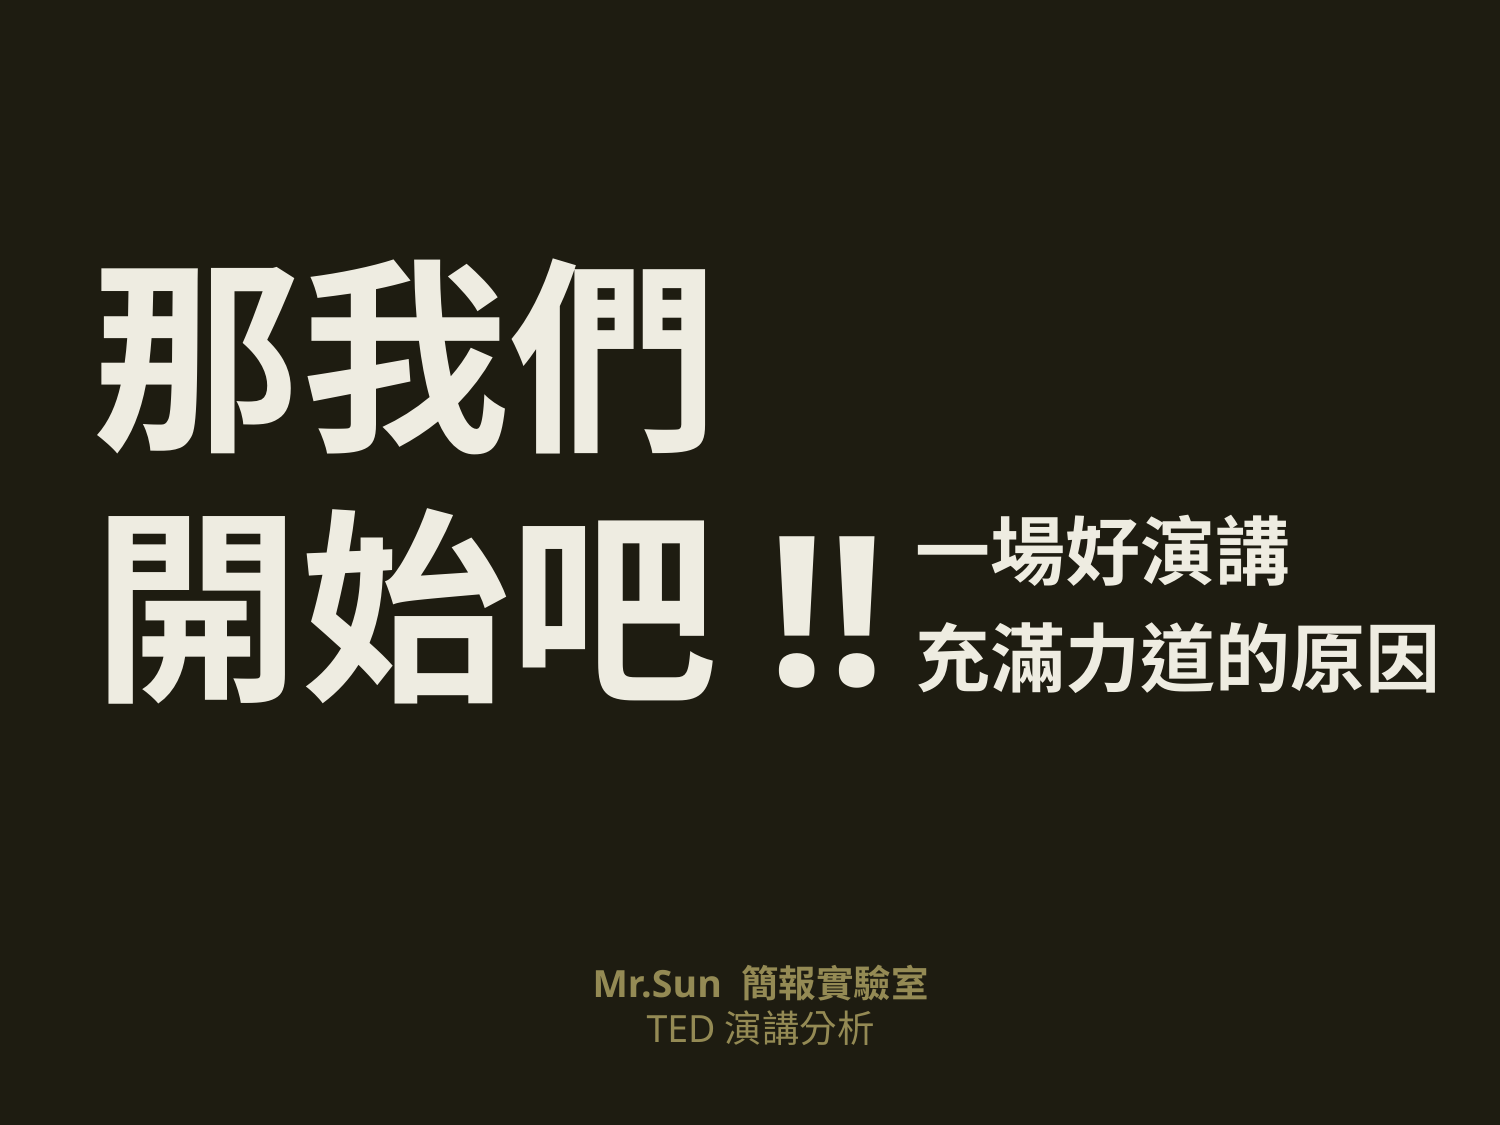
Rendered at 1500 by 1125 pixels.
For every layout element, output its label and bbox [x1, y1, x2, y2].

text_box [0, 10, 1500, 1115]
text_box [898, 497, 1459, 711]
